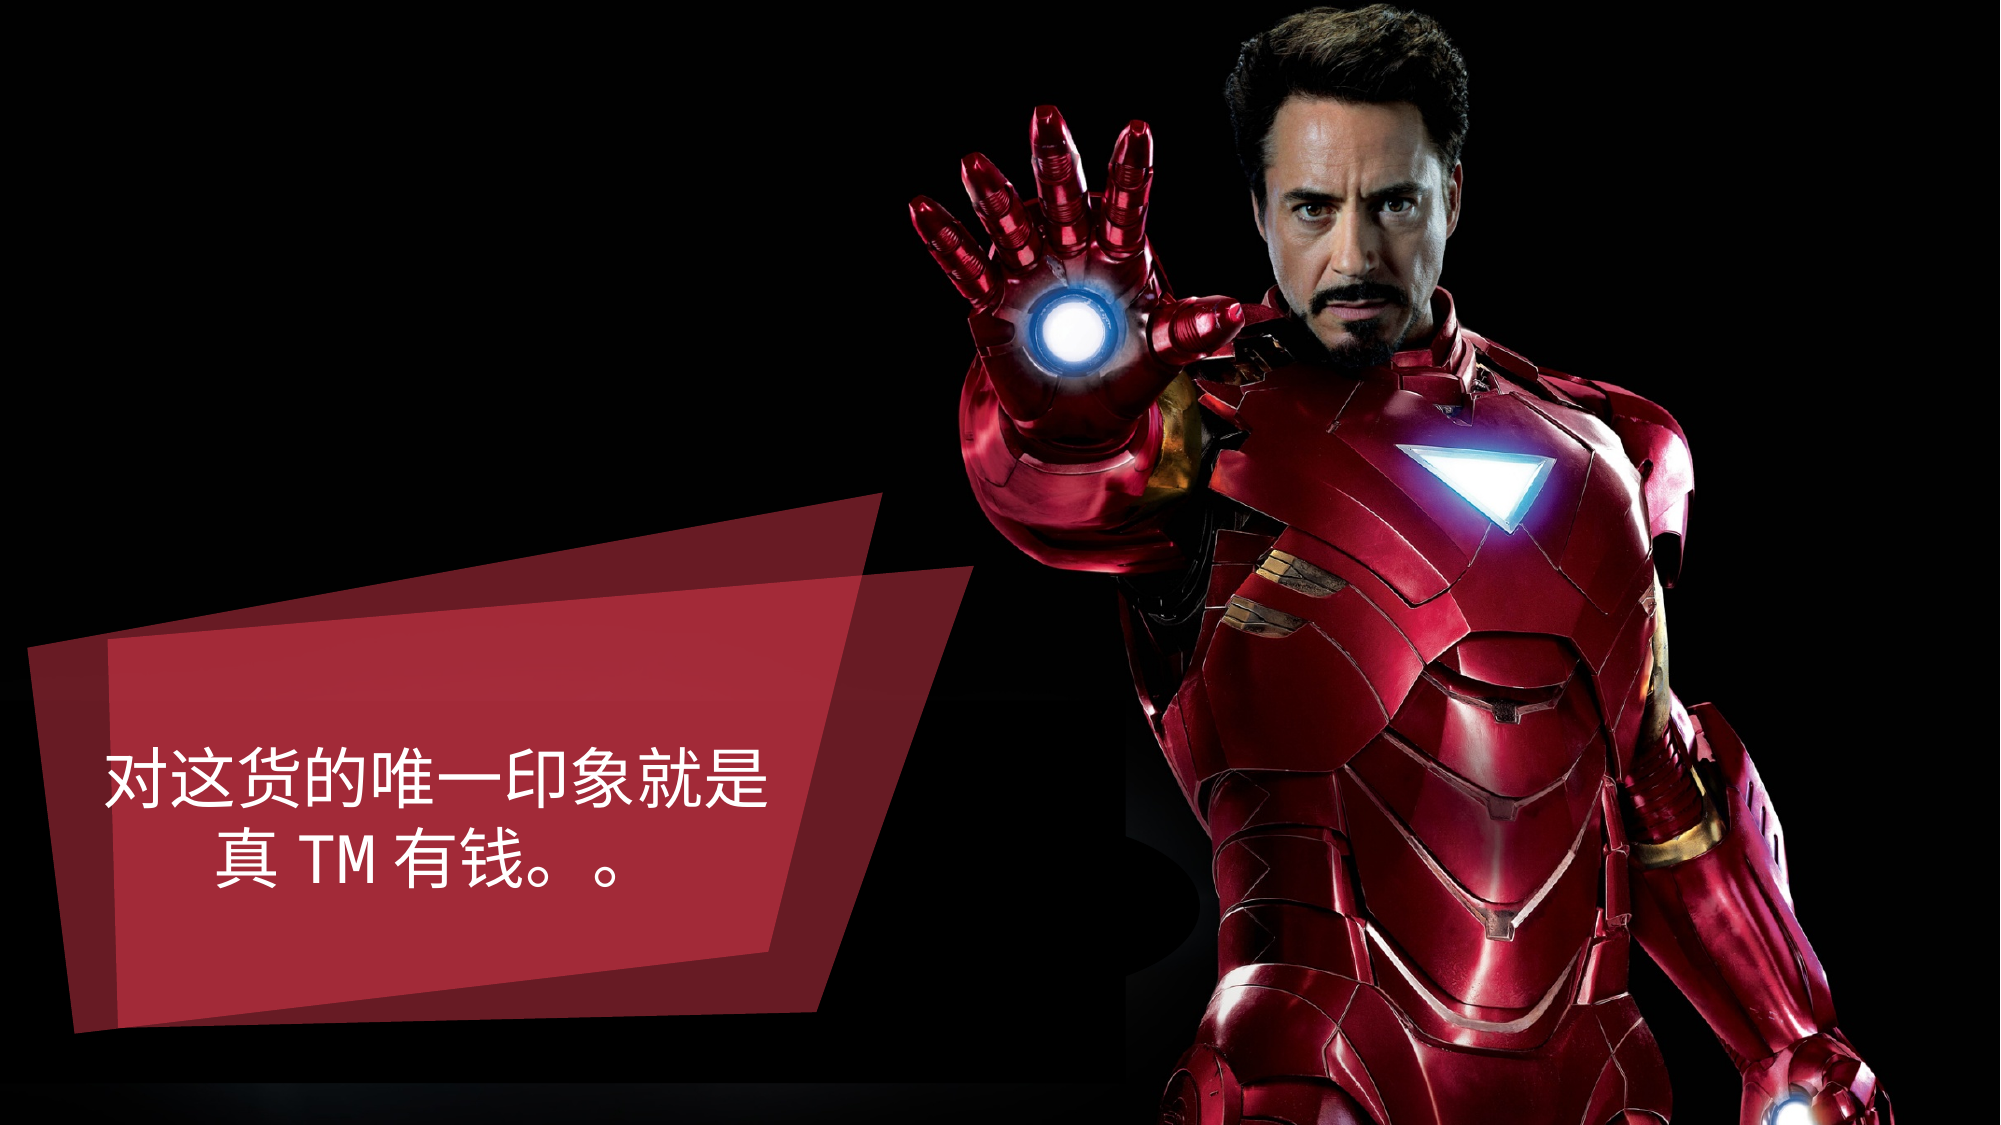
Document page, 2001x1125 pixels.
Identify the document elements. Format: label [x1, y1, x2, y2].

text_box [40, 532, 974, 1028]
picture [0, 0, 2000, 1125]
